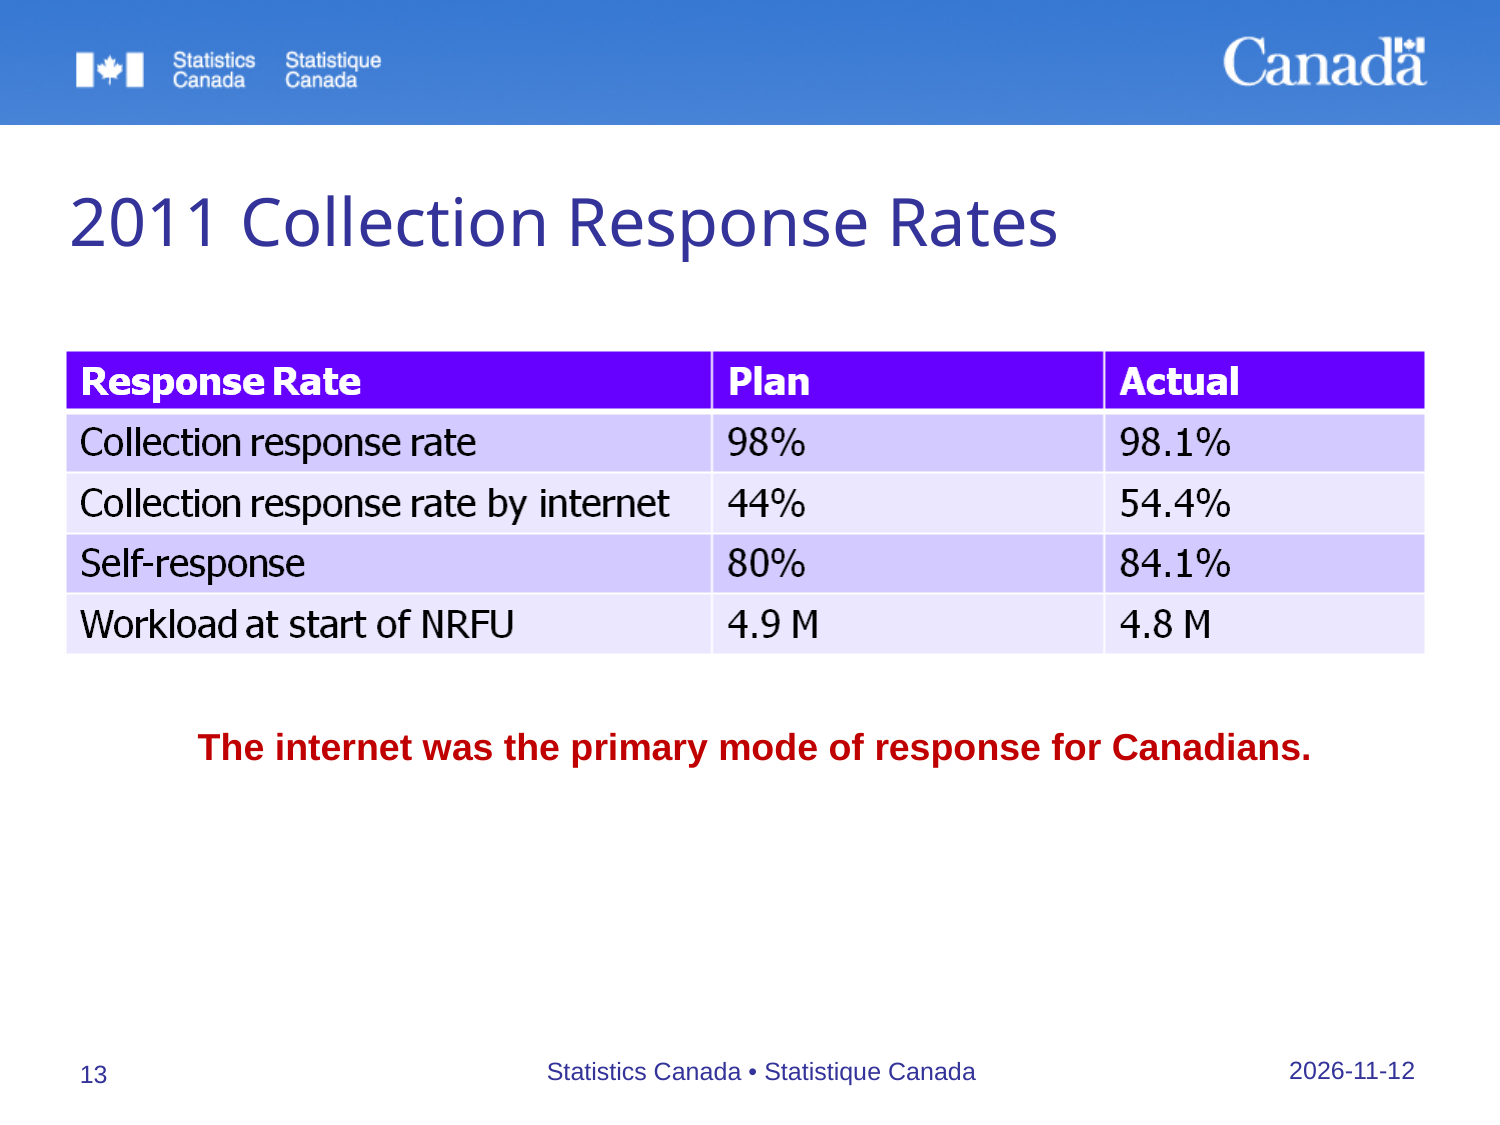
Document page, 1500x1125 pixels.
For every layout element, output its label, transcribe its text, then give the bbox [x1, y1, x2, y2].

picture [0, 0, 1500, 125]
picture [52, 337, 1437, 668]
footer Statistics Canada • Statistique Canada [442, 1047, 1082, 1125]
title 2011 Collection Response Rates [54, 172, 1404, 290]
text_box The internet was the primary mode of response for Canadians. [182, 715, 1353, 821]
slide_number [1222, 1046, 1431, 1125]
slide_number 13 [64, 1051, 315, 1125]
